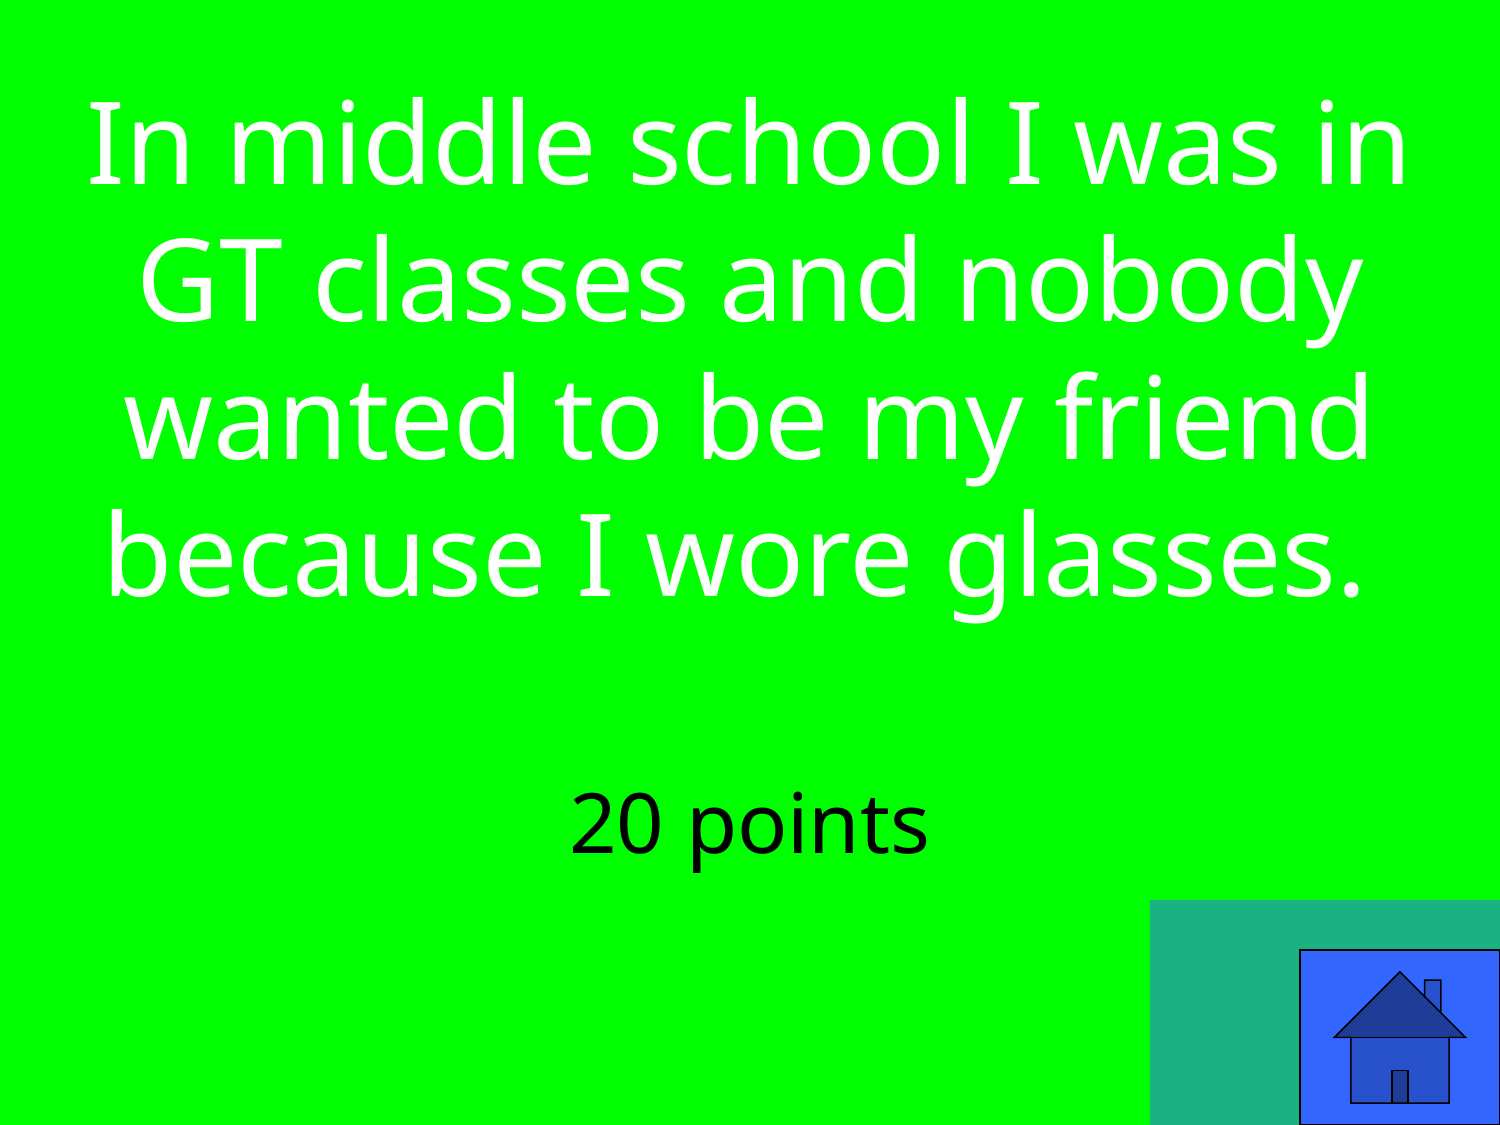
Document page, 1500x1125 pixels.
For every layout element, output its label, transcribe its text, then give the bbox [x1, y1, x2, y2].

text_box [1299, 950, 1500, 1125]
text_box In middle school I was in GT classes and nobody wanted to be my friend because I wore glasses. 20 points [37, 62, 1463, 878]
text_box [1149, 899, 1500, 1125]
